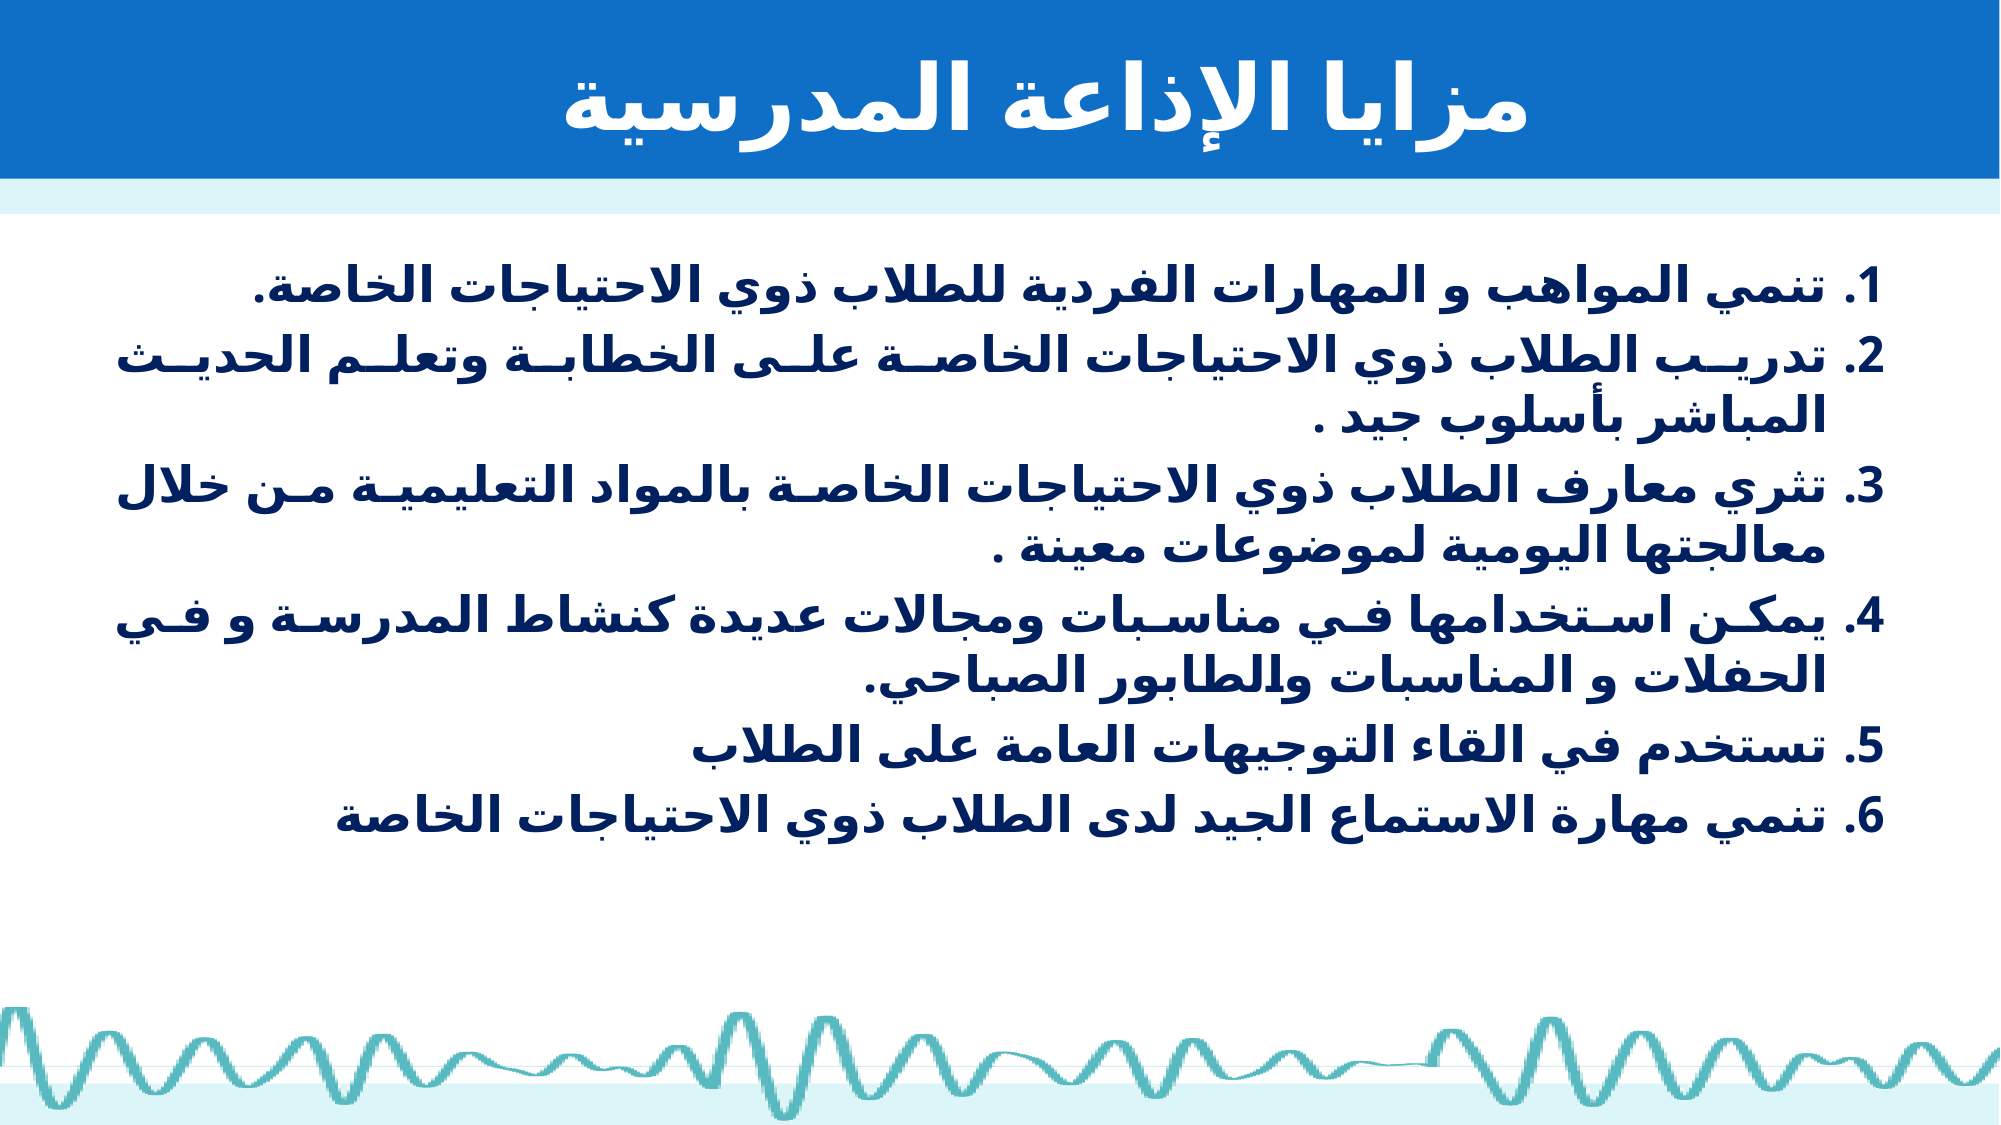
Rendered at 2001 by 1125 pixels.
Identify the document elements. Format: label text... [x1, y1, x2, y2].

title مزايا الإذاعة المدرسية [135, 0, 1936, 188]
list تنمي المواهب و المهارات الفردية للطلاب ذوي الاحتياجات الخاصة. تدريب الطلاب ذوي الاحتياجات الخاصة على الخطابة وتعلم الحديث المباشر بأسلوب جيد . تثري معارف الطلاب ذوي الاحتياجات الخاصة بالمواد التعليمية من خلال معالجتها اليومية لموضوعات معينة . يمكن استخدامها في مناسبات ومجالات عديدة كنشاط المدرسة و في الحفلات و المناسبات والطابور الصباحي. تستخدم في القاء التوجيهات العامة على الطلاب تنمي مهارة الاستماع الجيد لدى الطلاب ذوي الاحتياجات الخاصة [99, 244, 1900, 987]
